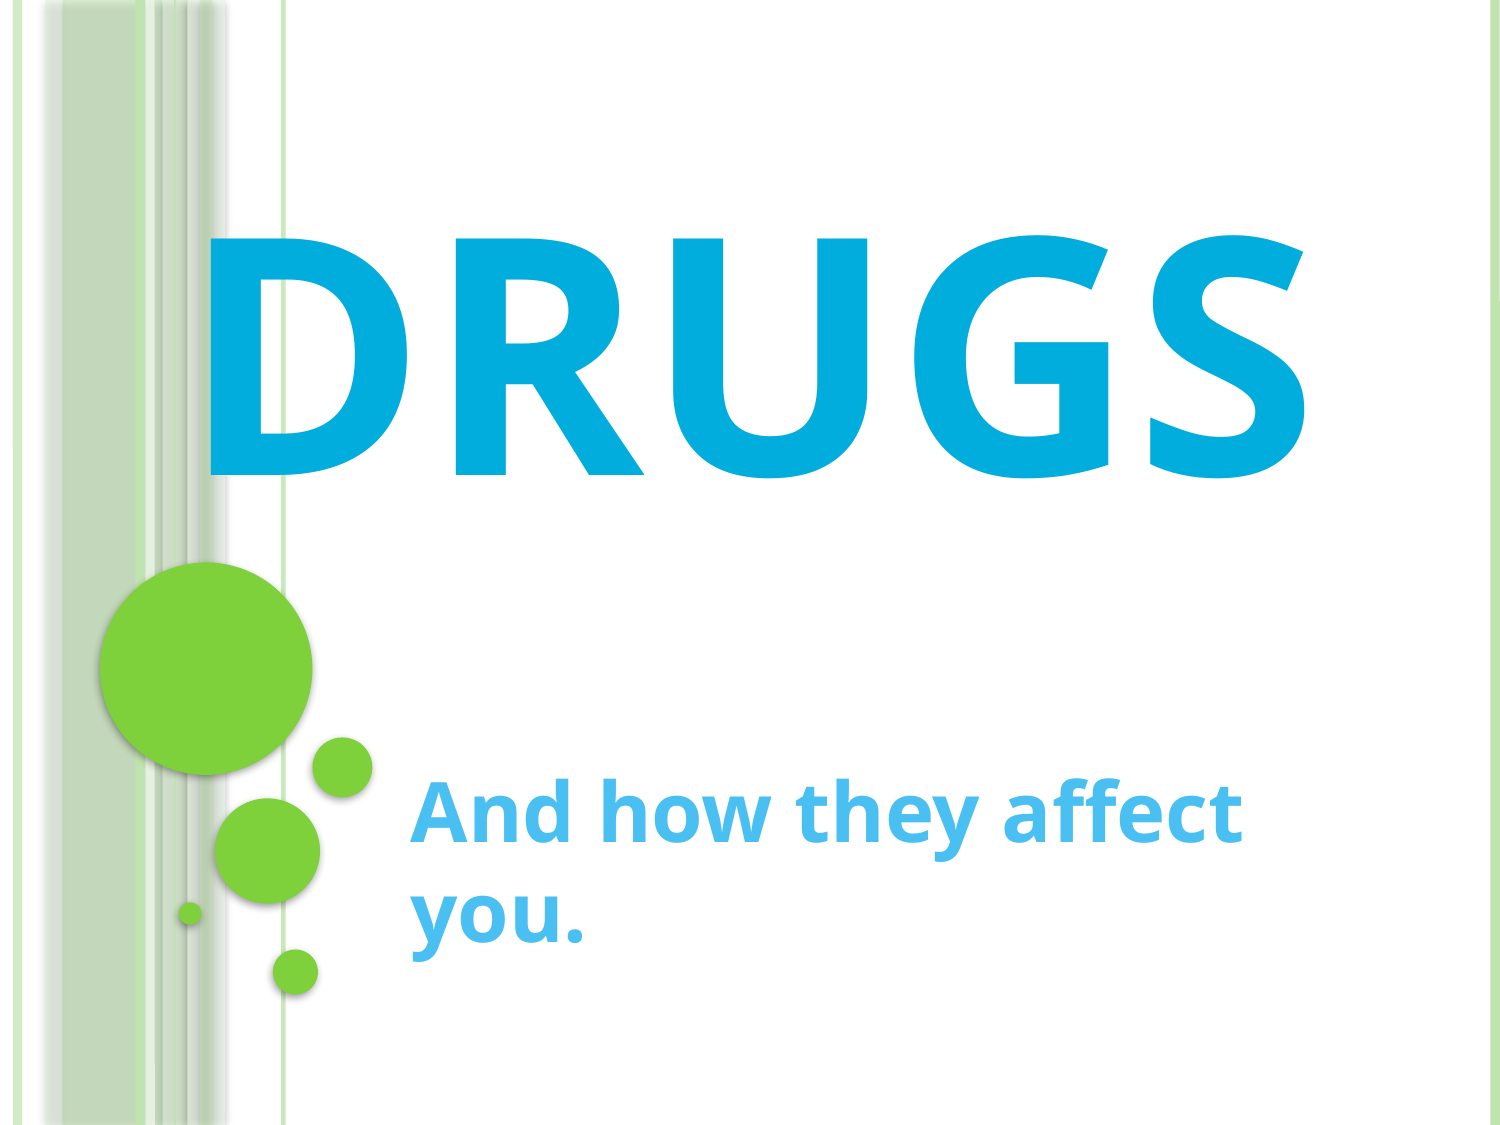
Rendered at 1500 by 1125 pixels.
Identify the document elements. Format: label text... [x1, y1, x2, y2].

subtitle And how they affect you. [395, 751, 1446, 1040]
text_box Drugs [166, 137, 1363, 550]
